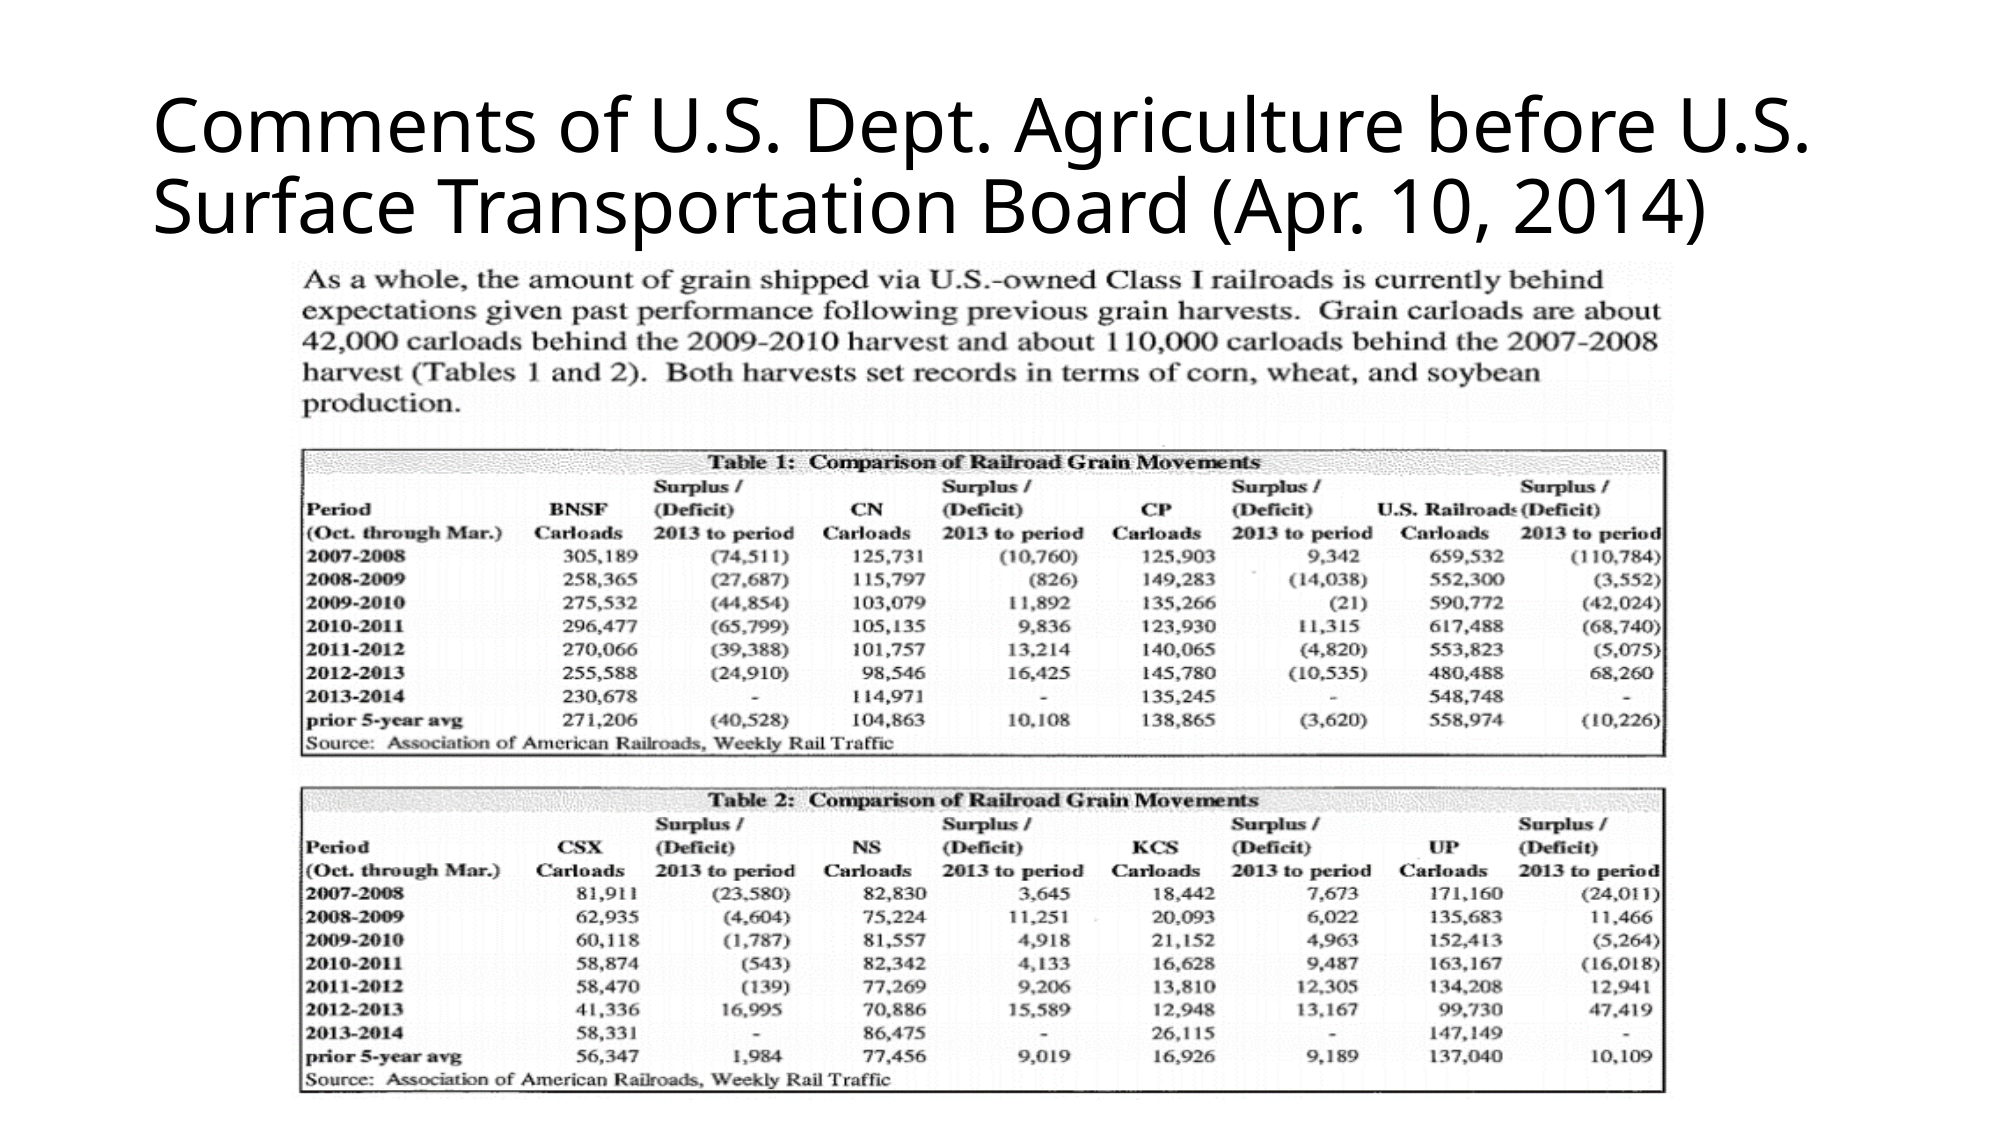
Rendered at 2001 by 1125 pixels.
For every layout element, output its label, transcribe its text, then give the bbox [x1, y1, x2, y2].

picture [289, 256, 1677, 1100]
title Comments of U.S. Dept. Agriculture before U.S. Surface Transportation Board (Apr. 10, 2014) [137, 59, 1863, 278]
